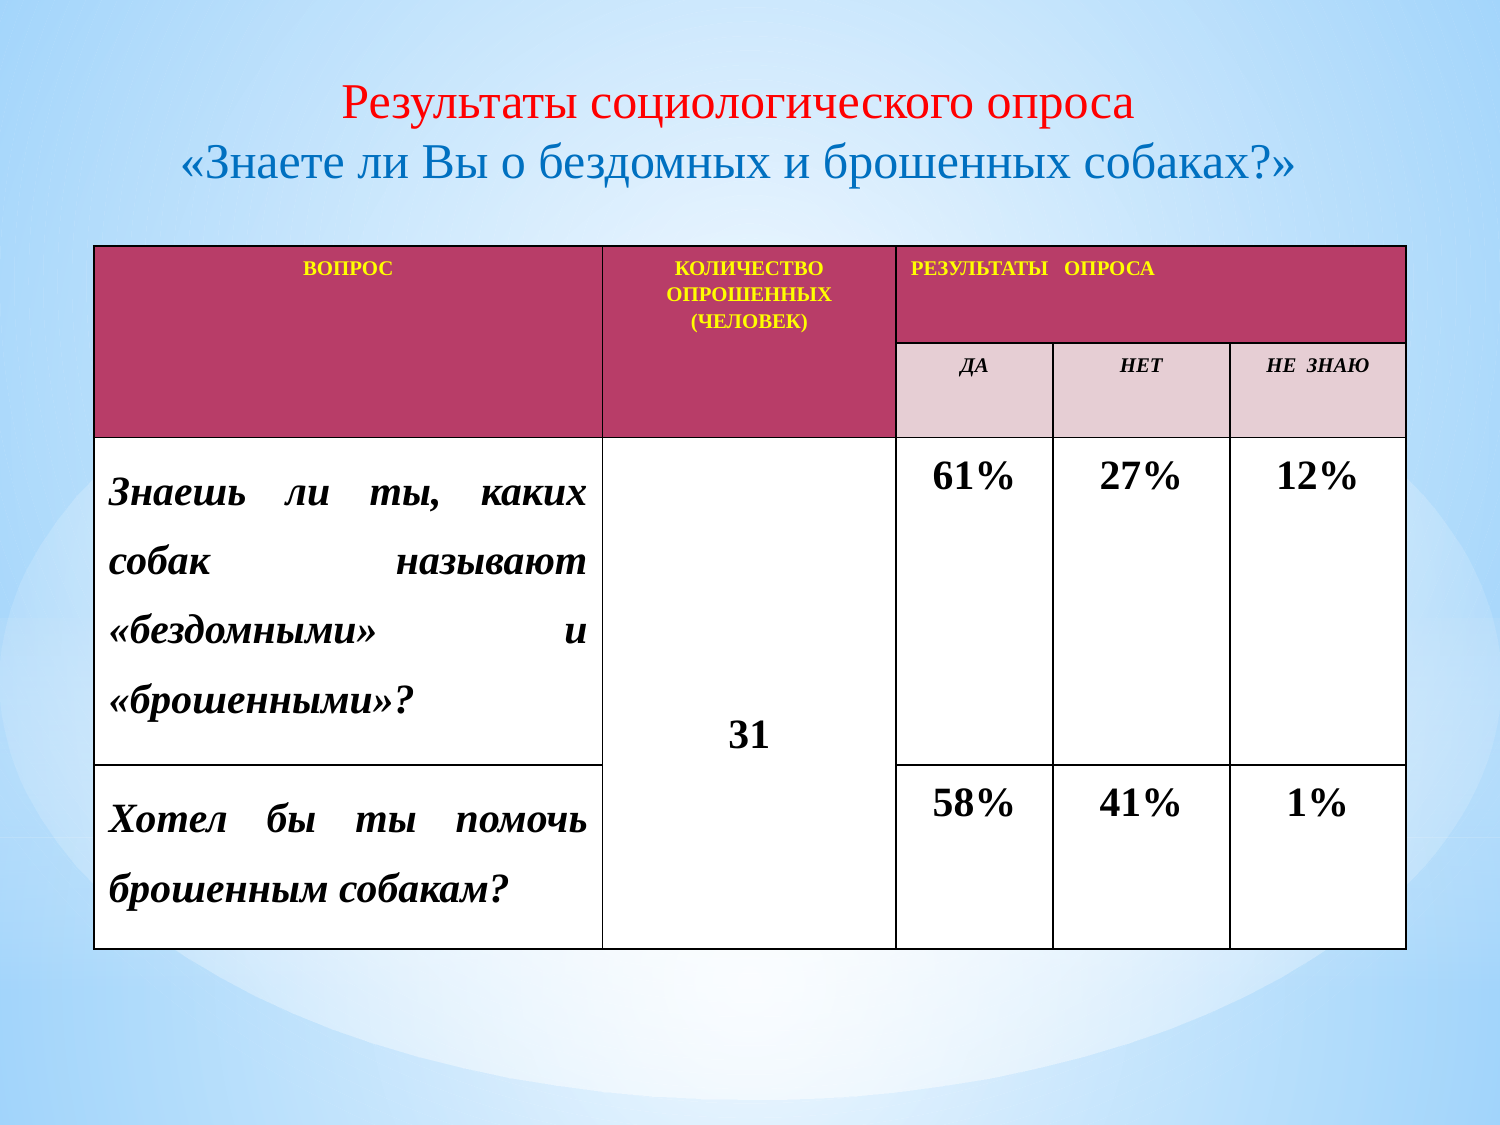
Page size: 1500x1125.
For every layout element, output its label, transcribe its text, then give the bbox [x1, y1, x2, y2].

table_cell Хотел бы ты помочь брошенным собакам? [95, 766, 602, 948]
table_cell 27% [1054, 438, 1229, 764]
table_cell 58% [897, 766, 1052, 948]
table_cell 41% [1054, 766, 1229, 948]
table_cell ДА [897, 344, 1052, 437]
table_cell НЕТ [1054, 344, 1229, 437]
table_cell 31 [603, 438, 895, 948]
table_cell 1% [1231, 766, 1405, 948]
table_cell НЕ ЗНАЮ [1231, 344, 1405, 437]
text_box Результаты социологического опроса «Знаете ли Вы о бездомных и брошенных собаках?» [53, 61, 1424, 256]
table_cell Знаешь ли ты, каких собак называют «бездомными» и «брошенными»? [95, 438, 602, 764]
table_cell 61% [897, 438, 1052, 764]
table_header КОЛИЧЕСТВО ОПРОШЕННЫХ (ЧЕЛОВЕК) [603, 256, 895, 437]
table_header ВОПРОС [95, 256, 602, 437]
table_cell 12% [1231, 438, 1405, 764]
table_header РЕЗУЛЬТАТЫ ОПРОСА [897, 256, 1405, 342]
